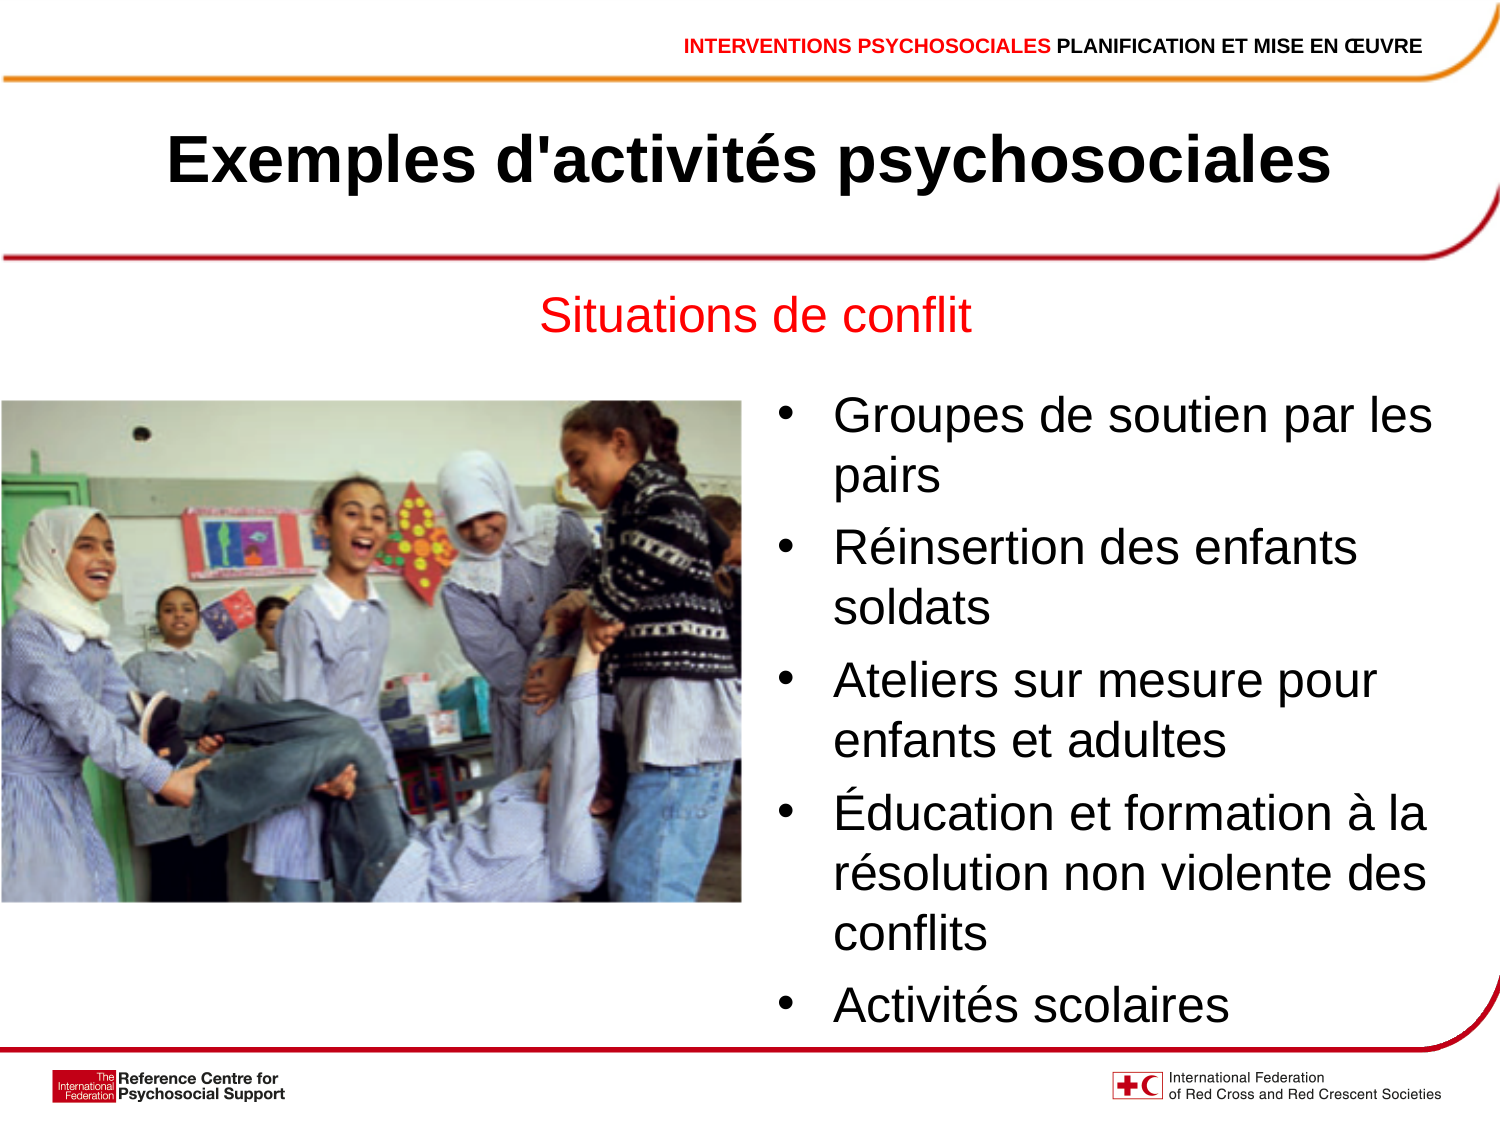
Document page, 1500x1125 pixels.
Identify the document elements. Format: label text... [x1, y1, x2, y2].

text_box Situations de conflit [49, 274, 1463, 350]
picture [0, 0, 1500, 265]
picture [0, 974, 1500, 1125]
text_box Groupes de soutien par les pairs Réinsertion des enfants soldats Ateliers sur mesure pour enfants et adultes Éducation et formation à la résolution non violente des conflits Activités scolaires [762, 374, 1500, 974]
picture [0, 399, 744, 905]
